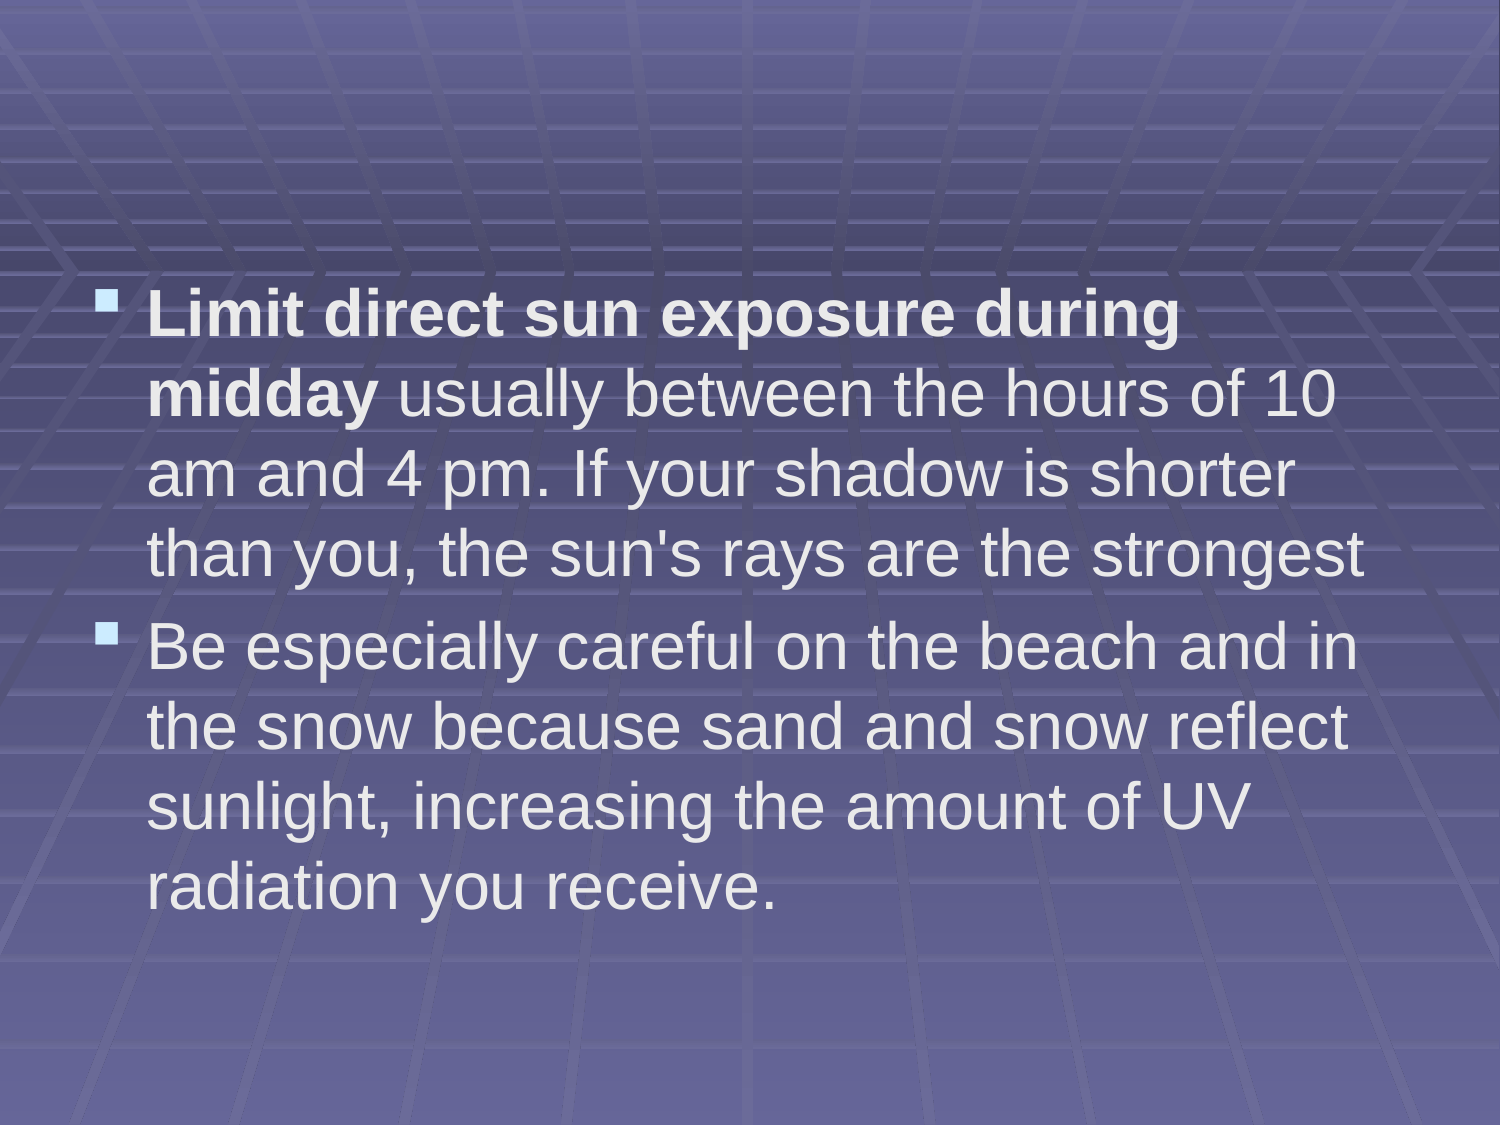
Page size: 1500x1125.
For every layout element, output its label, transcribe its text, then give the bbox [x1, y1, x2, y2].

list Limit direct sun exposure during midday usually between the hours of 10 am and 4 pm. If your shadow is shorter than you, the sun's rays are the strongest Be especially careful on the beach and in the snow because sand and snow reflect sunlight, increasing the amount of UV radiation you receive. [74, 261, 1425, 1001]
